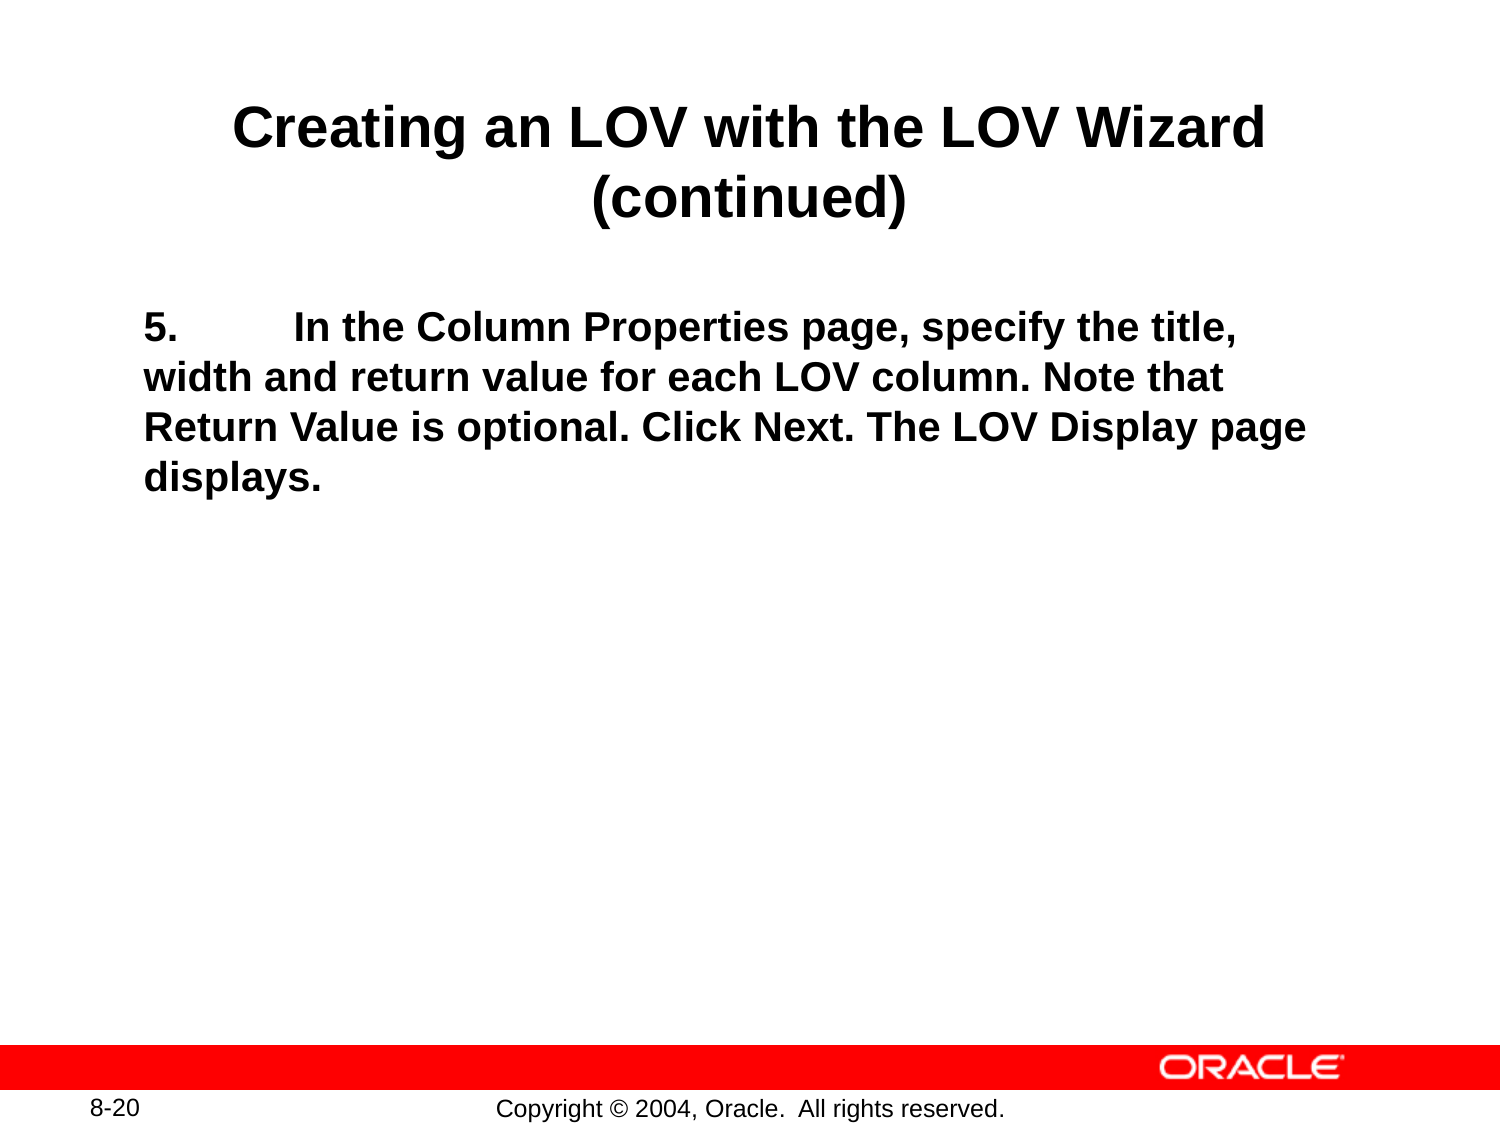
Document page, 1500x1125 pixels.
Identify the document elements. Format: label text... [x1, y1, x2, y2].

title Creating an LOV with the LOV Wizard (continued) [149, 87, 1351, 232]
list 5. In the Column Properties page, specify the title, width and return value for each LOV column. Note that Return Value is optional. Click Next. The LOV Display page displays. [141, 297, 1351, 521]
